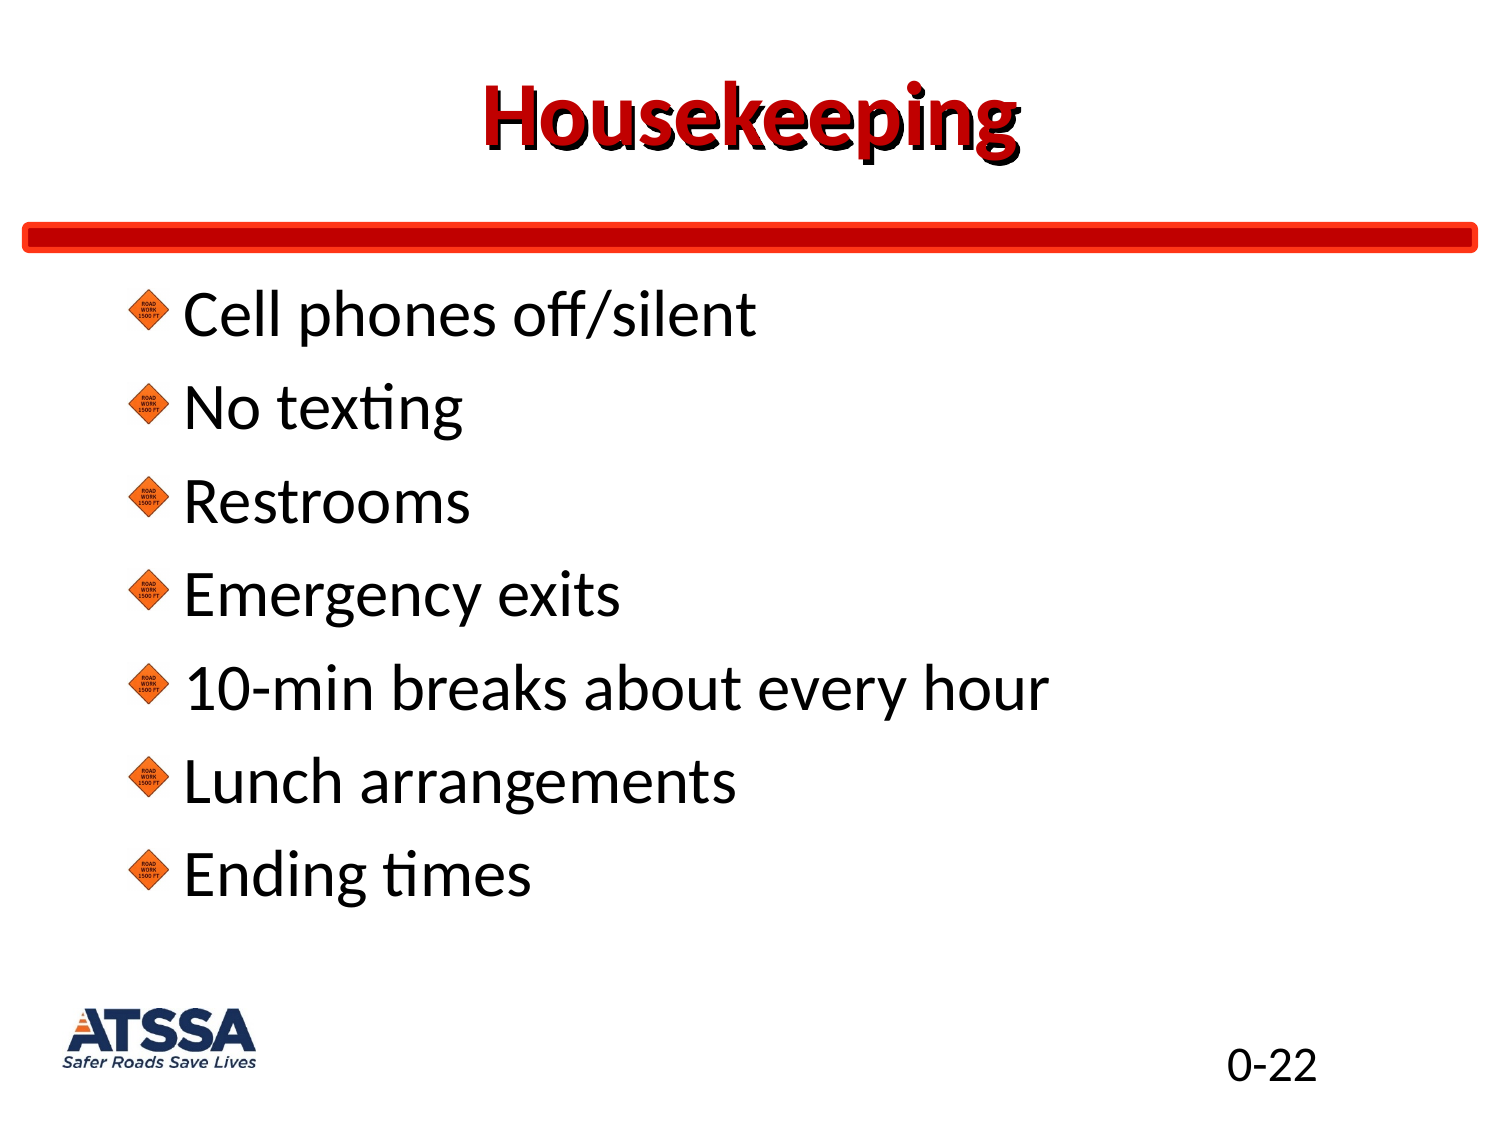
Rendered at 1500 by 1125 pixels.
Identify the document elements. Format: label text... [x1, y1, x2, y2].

picture [127, 755, 170, 798]
picture [127, 662, 170, 705]
picture [127, 382, 170, 425]
picture [62, 1008, 256, 1068]
picture [127, 848, 170, 891]
picture [127, 288, 170, 331]
picture [127, 475, 170, 518]
title Housekeeping [0, 0, 1500, 218]
list Cell phones off/silent No texting Restrooms Emergency exits 10-min breaks about every hour Lunch arrangements Ending times [112, 262, 1138, 963]
picture [127, 568, 170, 611]
